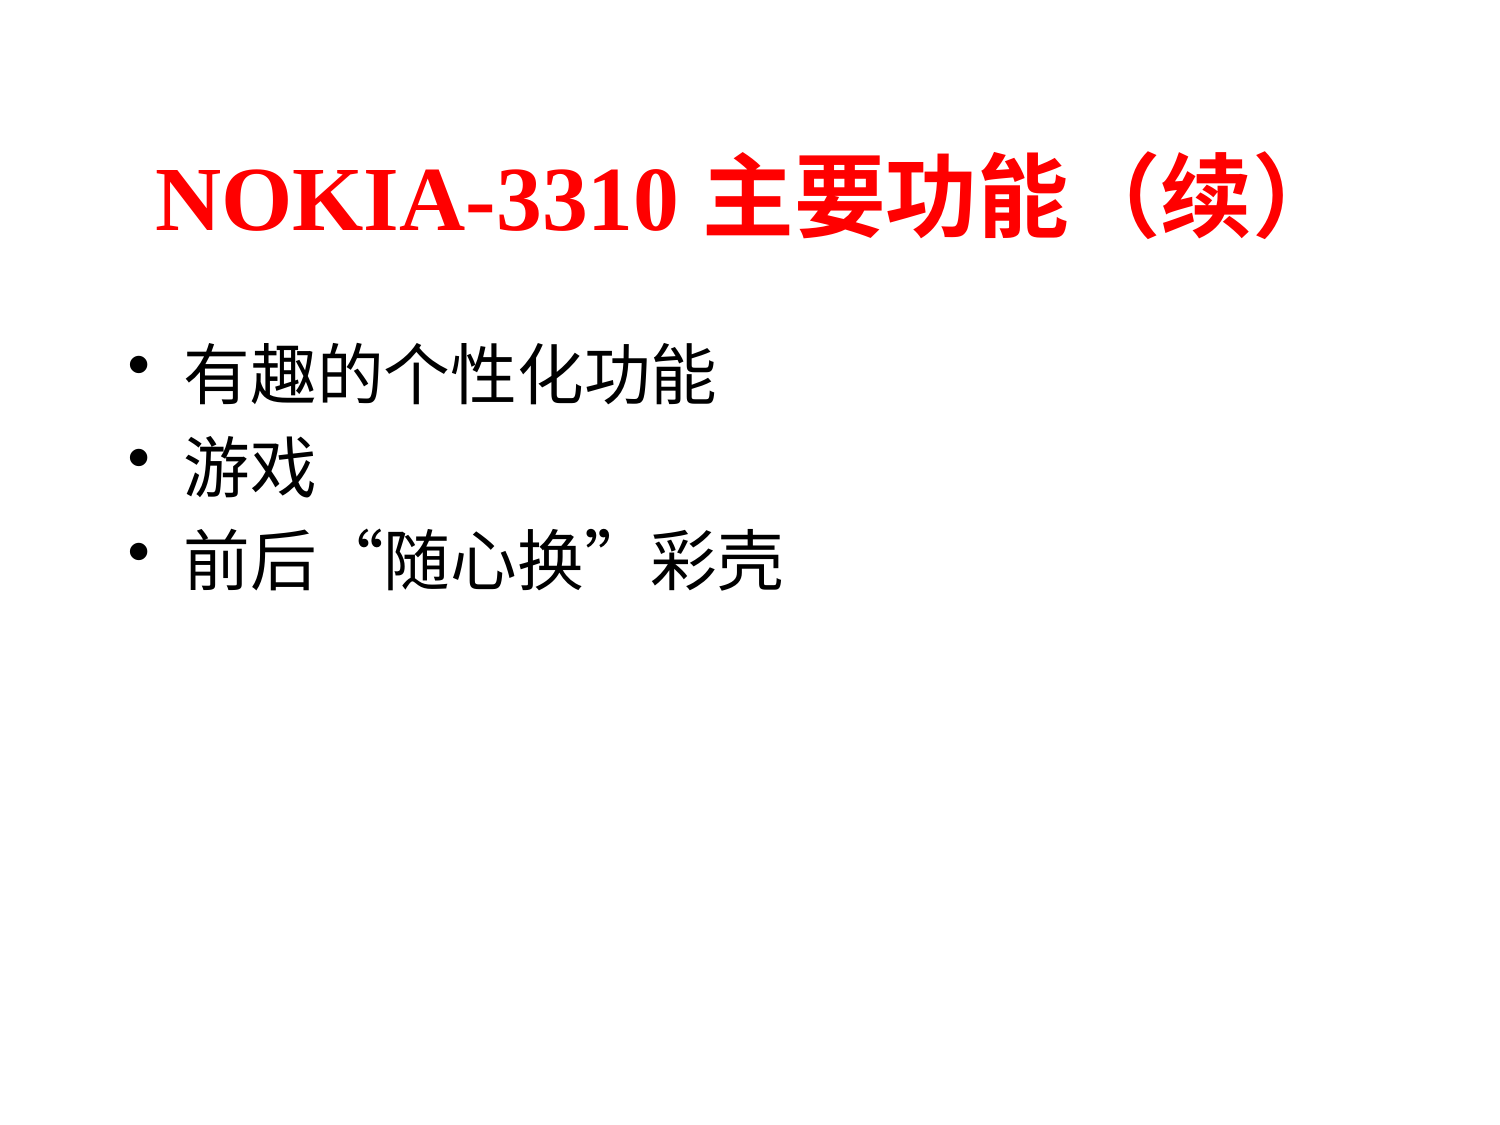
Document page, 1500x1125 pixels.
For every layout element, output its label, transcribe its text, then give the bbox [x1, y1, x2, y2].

title NOKIA-3310主要功能（续） [112, 99, 1388, 288]
list 有趣的个性化功能 游戏 前后“随心换”彩壳 [112, 324, 1388, 1000]
